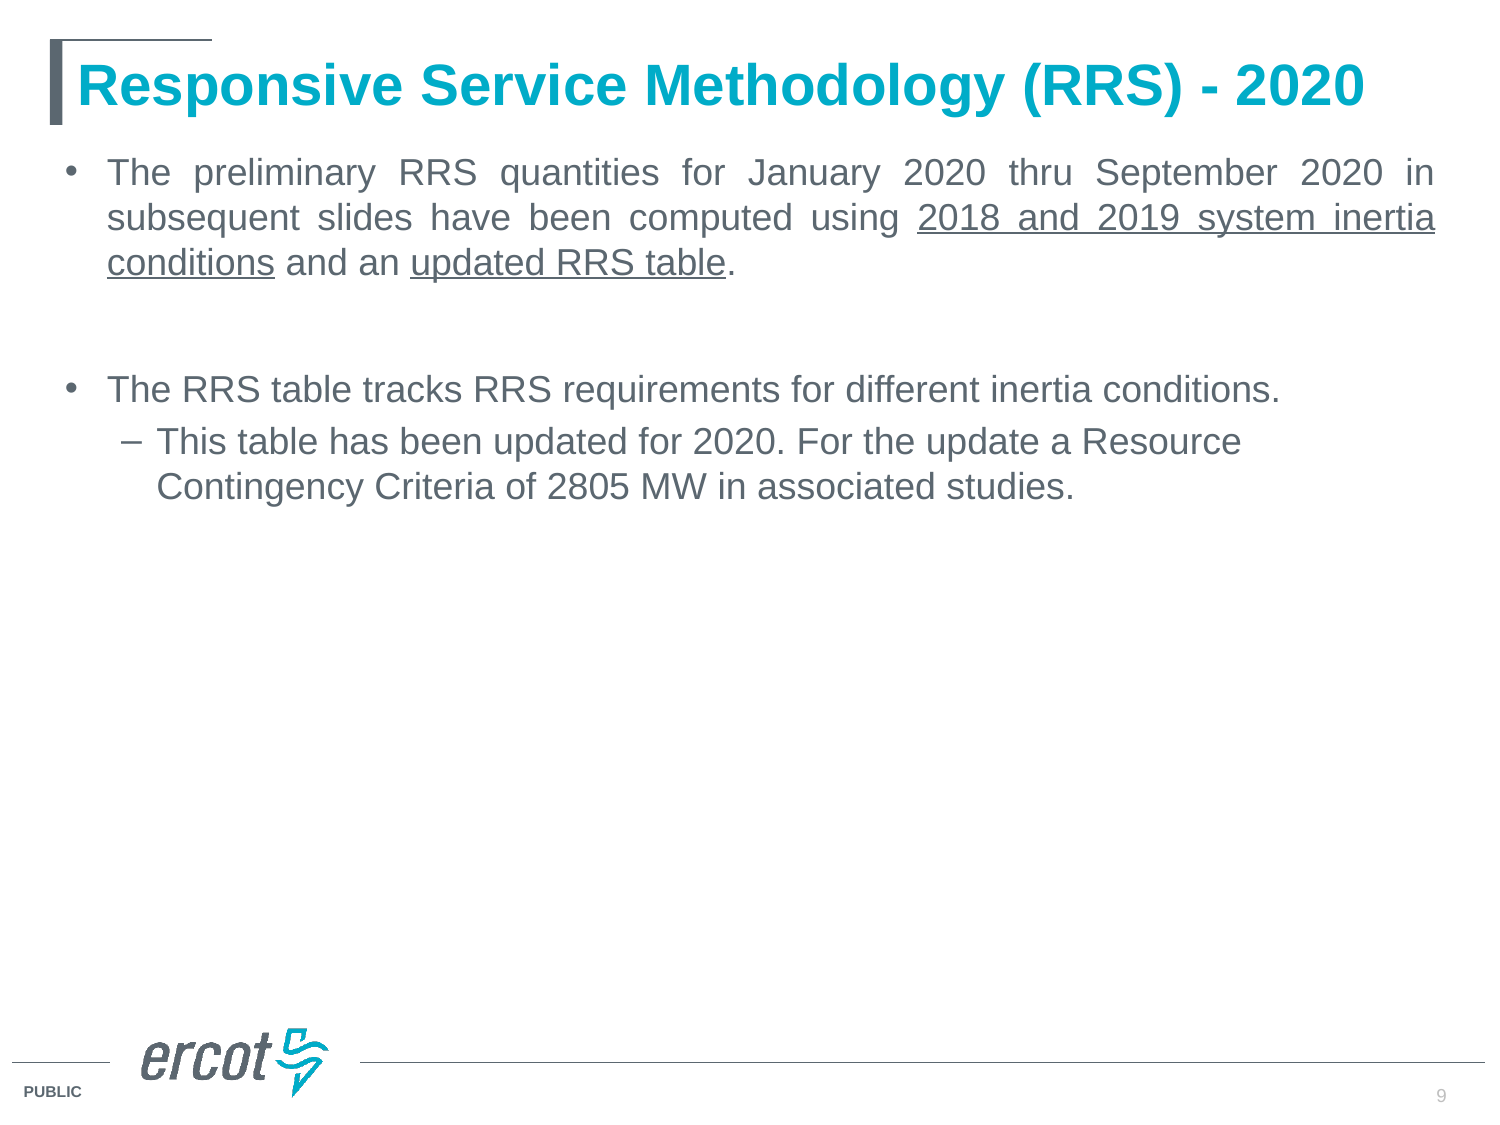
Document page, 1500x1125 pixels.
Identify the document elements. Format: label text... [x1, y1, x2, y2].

list The preliminary RRS quantities for January 2020 thru September 2020 in subsequent slides have been computed using 2018 and 2019 system inertia conditions and an updated RRS table. The RRS table tracks RRS requirements for different inertia conditions. This table has been updated for 2020. For the update a Resource Contingency Criteria of 2805 MW in associated studies. [50, 140, 1450, 972]
picture [137, 1024, 332, 1100]
title Responsive Service Methodology (RRS) - 2020 [62, 39, 1450, 125]
